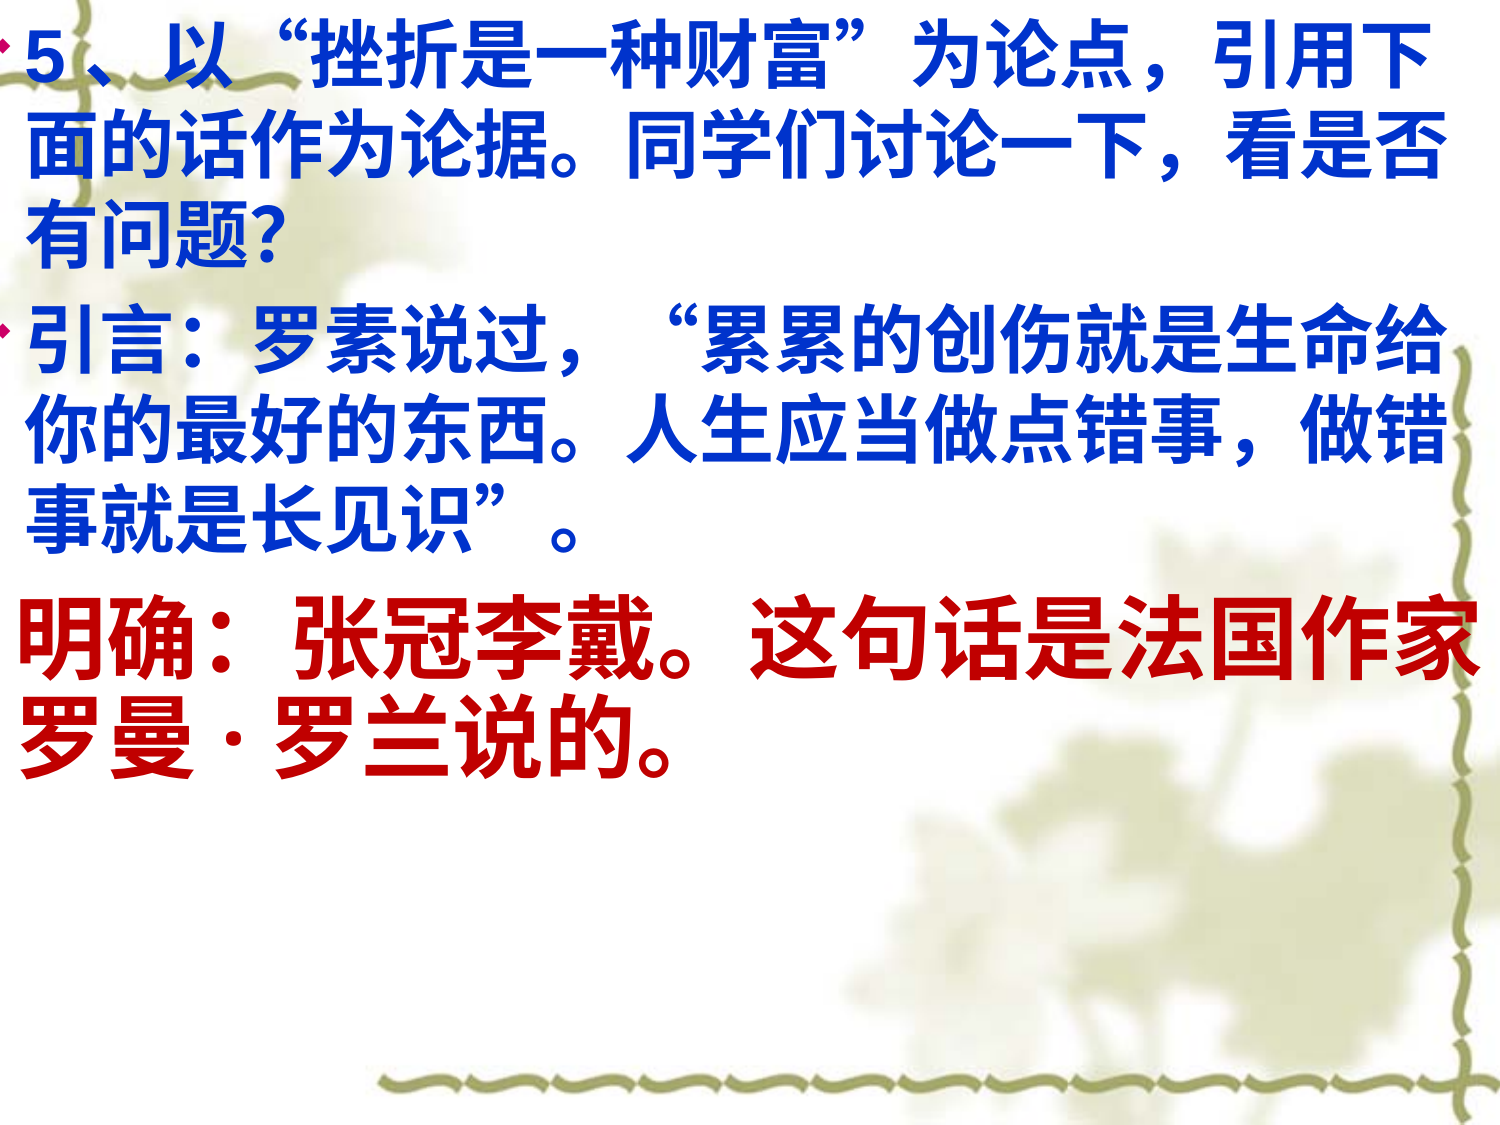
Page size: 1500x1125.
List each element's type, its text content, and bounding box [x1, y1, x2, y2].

list 5、以“挫折是一种财富”为论点，引用下面的话作为论据。同学们讨论一下，看是否有问题？ 引言：罗素说过，“累累的创伤就是生命给你的最好的东西。人生应当做点错事，做错事就是长见识”。 [0, 0, 1500, 585]
text_box 明确：张冠李戴。这句话是法国作家罗曼·罗兰说的。 [0, 585, 1500, 799]
picture [0, 799, 1500, 1125]
